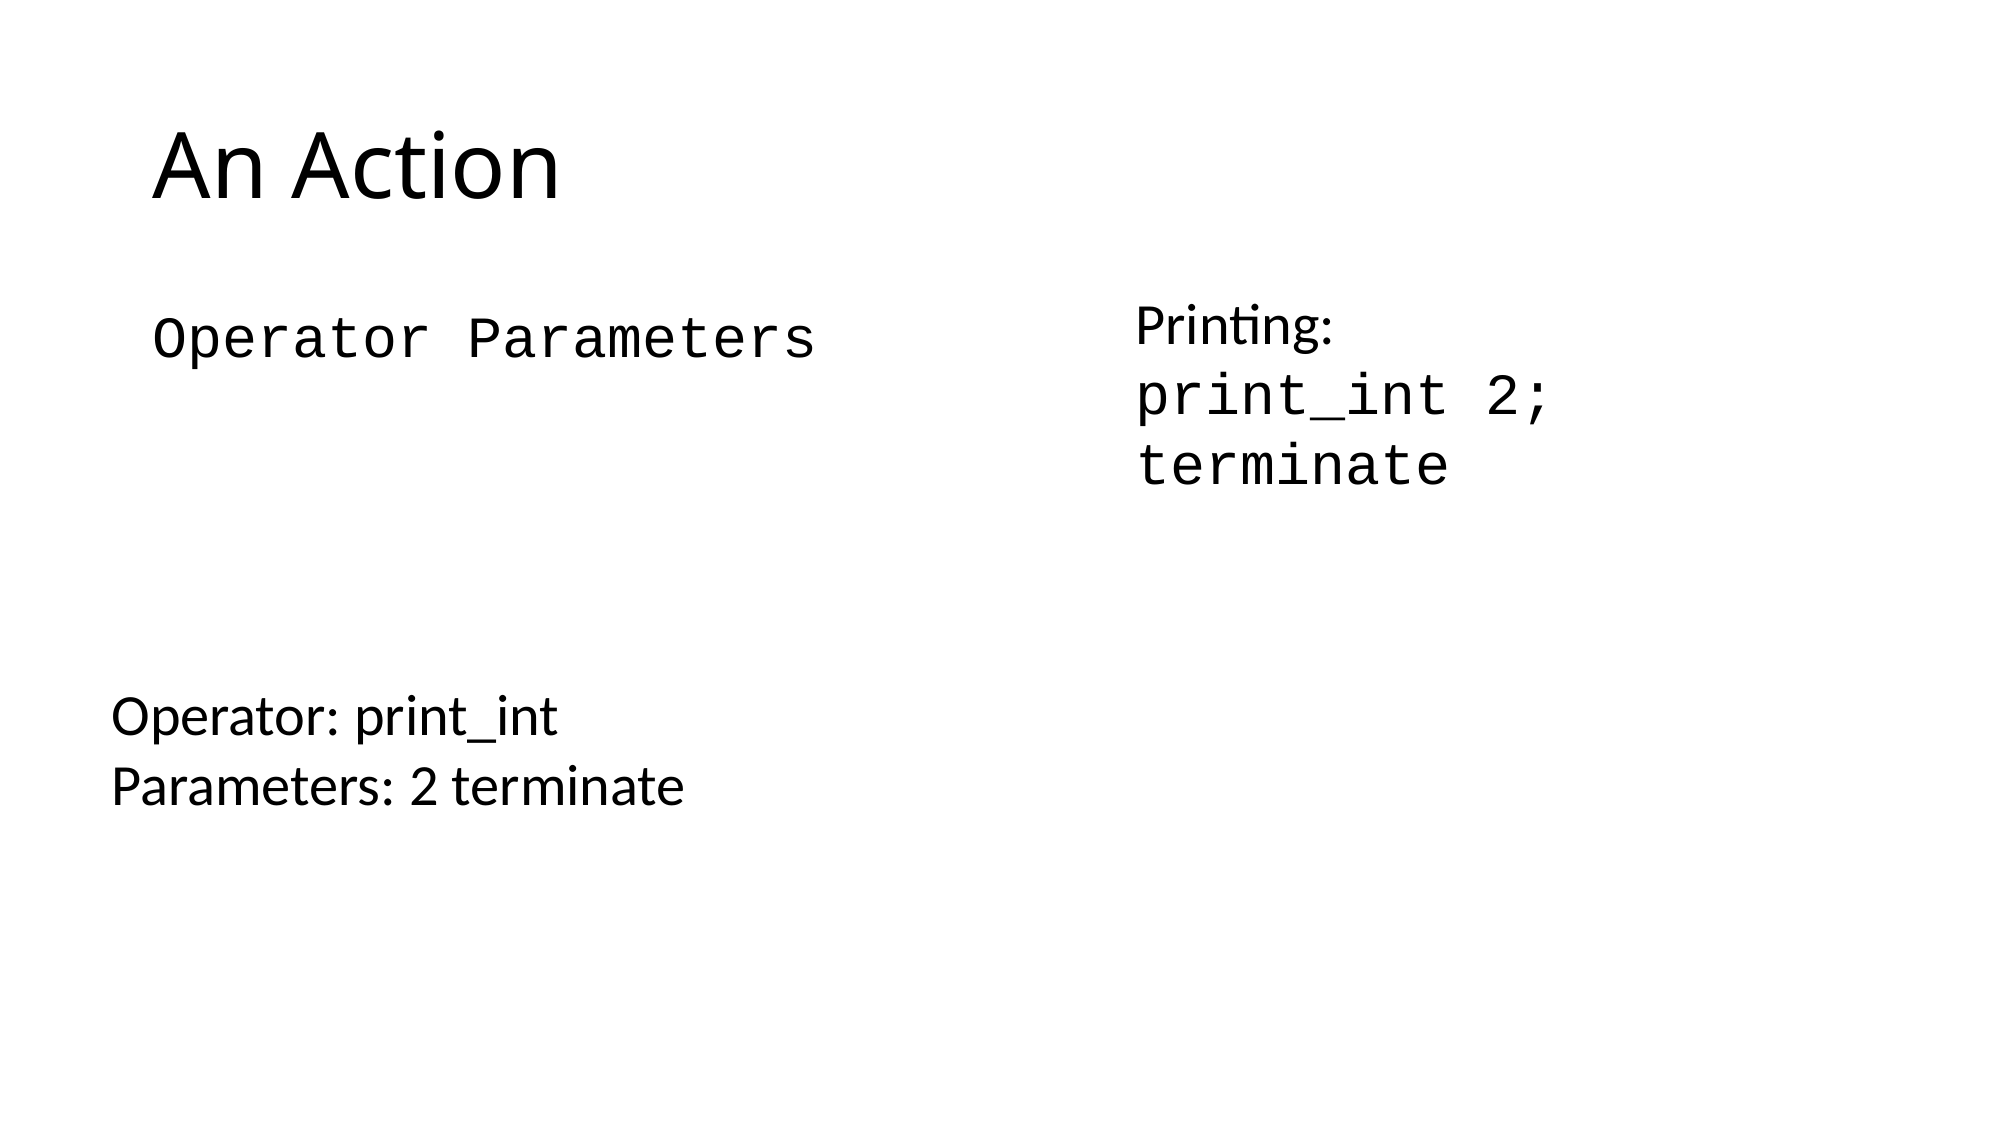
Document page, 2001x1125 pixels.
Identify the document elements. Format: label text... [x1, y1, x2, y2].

title An Action [137, 59, 1863, 278]
text_box Operator: print_int Parameters: 2 terminate [96, 670, 1730, 825]
list Operator Parameters [137, 299, 907, 511]
text_box Printing: print_int 2; terminate [1120, 278, 1835, 504]
